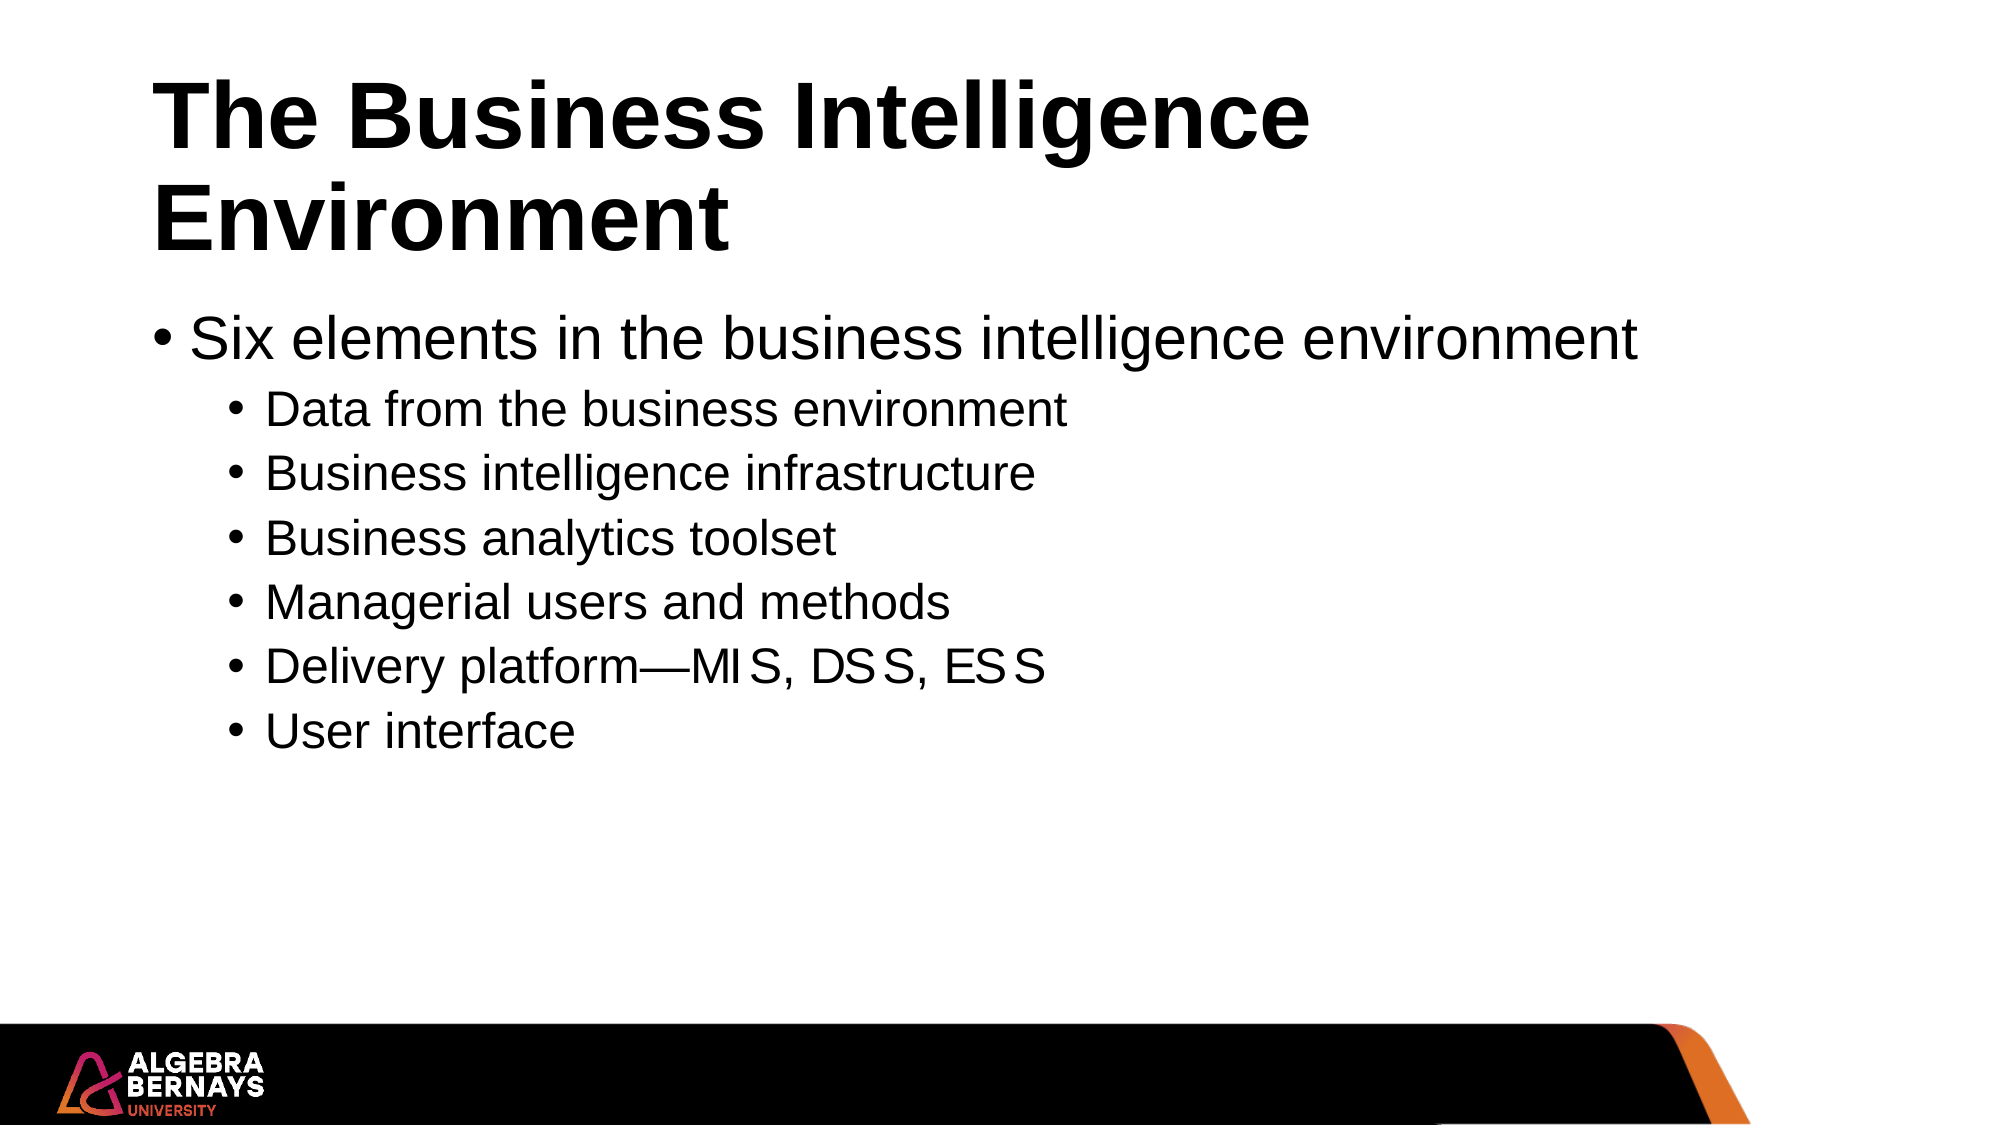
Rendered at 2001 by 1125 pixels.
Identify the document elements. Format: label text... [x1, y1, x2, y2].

picture [0, 1023, 1958, 1125]
title The Business Intelligence Environment [137, 58, 1863, 279]
list Six elements in the business intelligence environment Data from the business environment Business intelligence infrastructure Business analytics toolset Managerial users and methods Delivery platform—M I S, D S S, E S S User interface [137, 299, 1863, 953]
